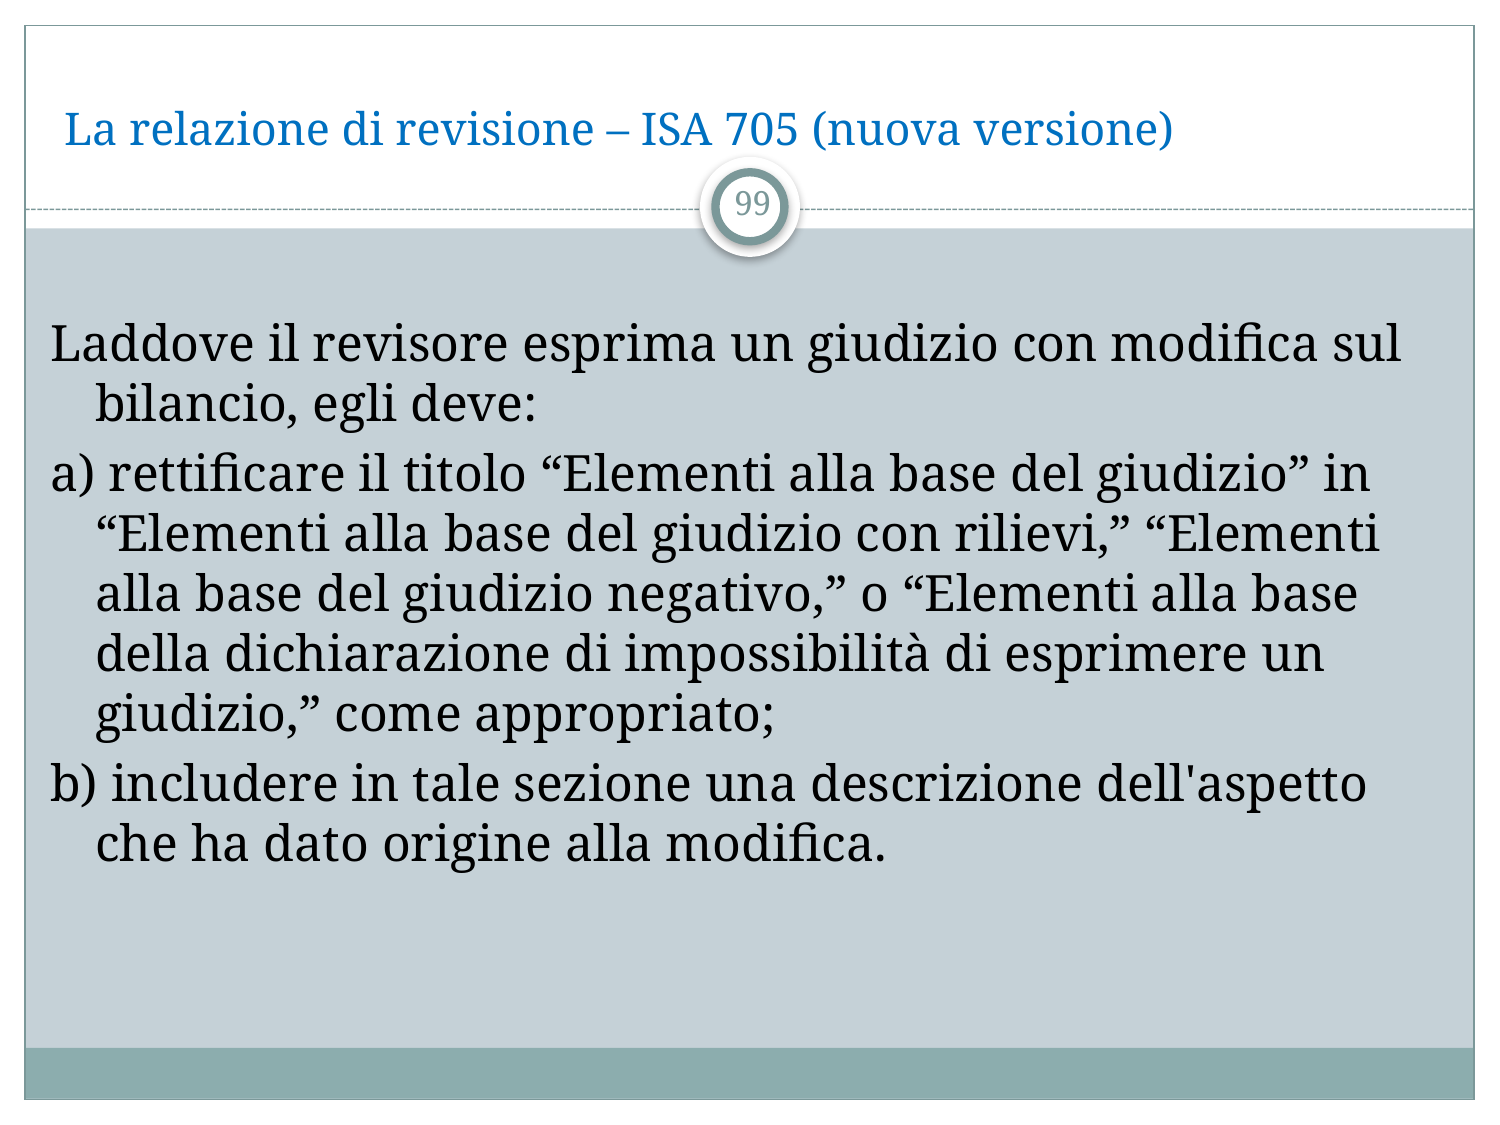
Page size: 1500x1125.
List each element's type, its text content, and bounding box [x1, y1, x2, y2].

slide_number 99 [715, 168, 791, 241]
list Laddove il revisore esprima un giudizio con modifica sul bilancio, egli deve: a) rettificare il titolo “Elementi alla base del giudizio” in “Elementi alla base del giudizio con rilievi,” “Elementi alla base del giudizio negativo,” o “Elementi alla base della dichiarazione di impossibilità di esprimere un giudizio,” come appropriato; b) includere in tale sezione una descrizione dell'aspetto che ha dato origine alla modifica. [35, 234, 1431, 985]
title La relazione di revisione – ISA 705 (nuova versione) [49, 37, 1450, 162]
